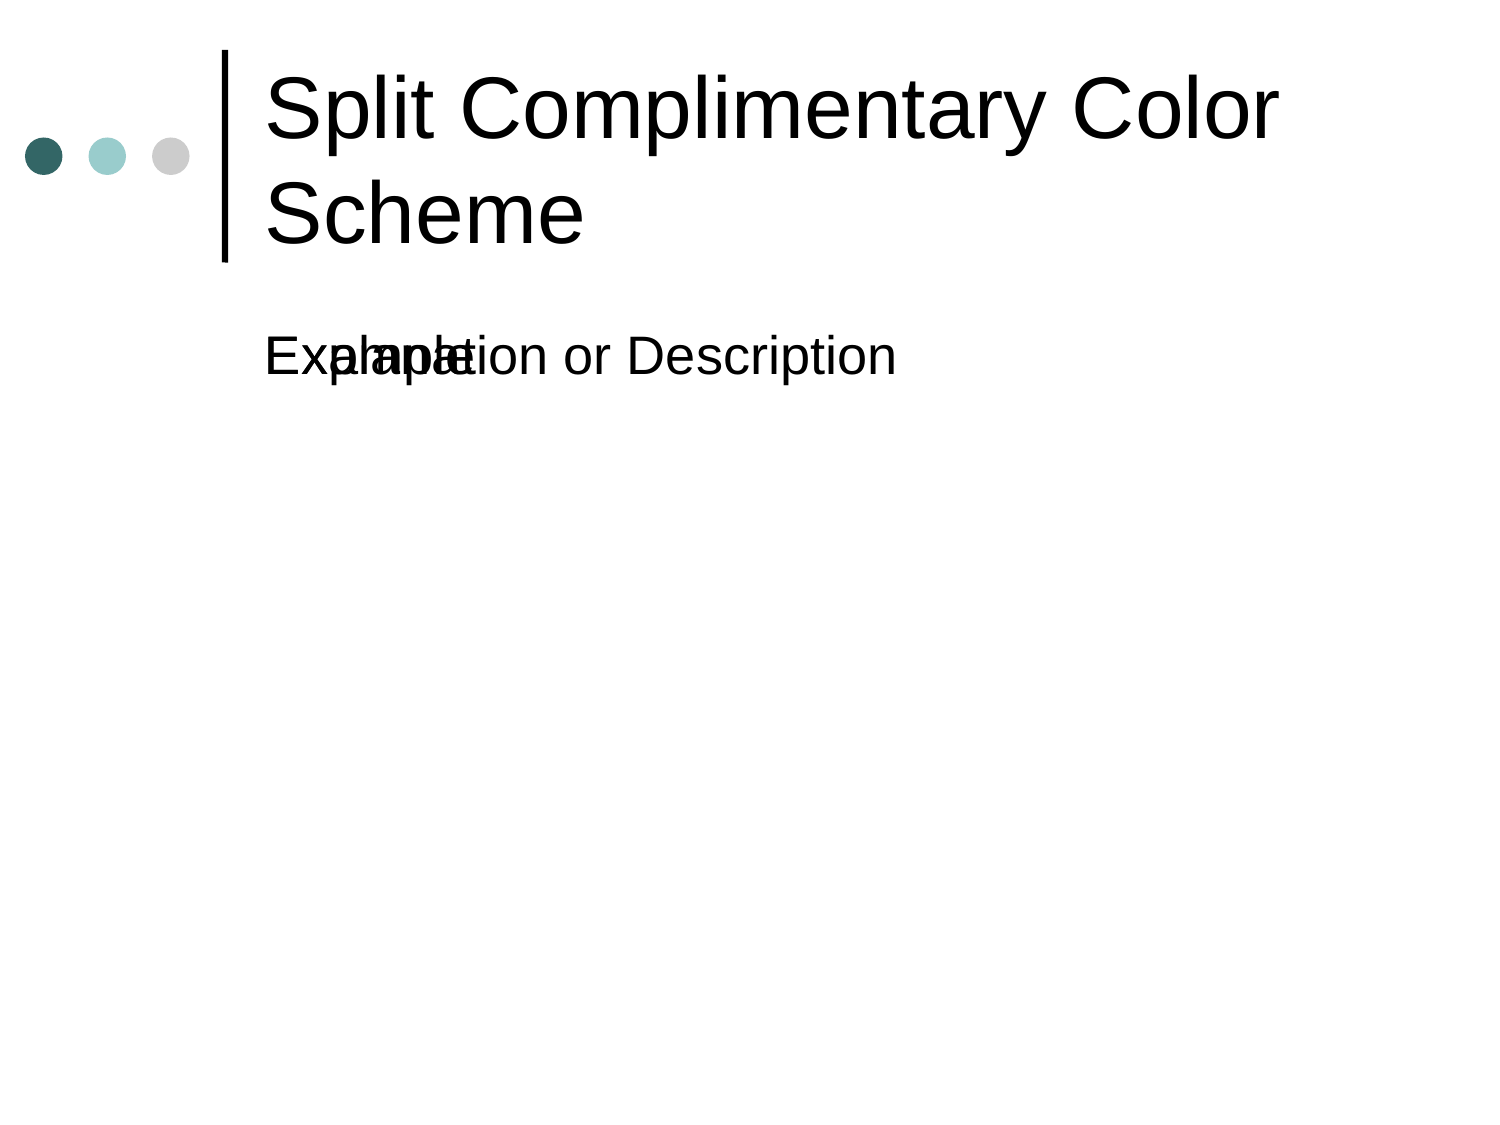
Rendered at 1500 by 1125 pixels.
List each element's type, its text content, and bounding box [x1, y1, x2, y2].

title Split Complimentary Color Scheme [249, 30, 1401, 282]
list Example [249, 312, 1401, 988]
